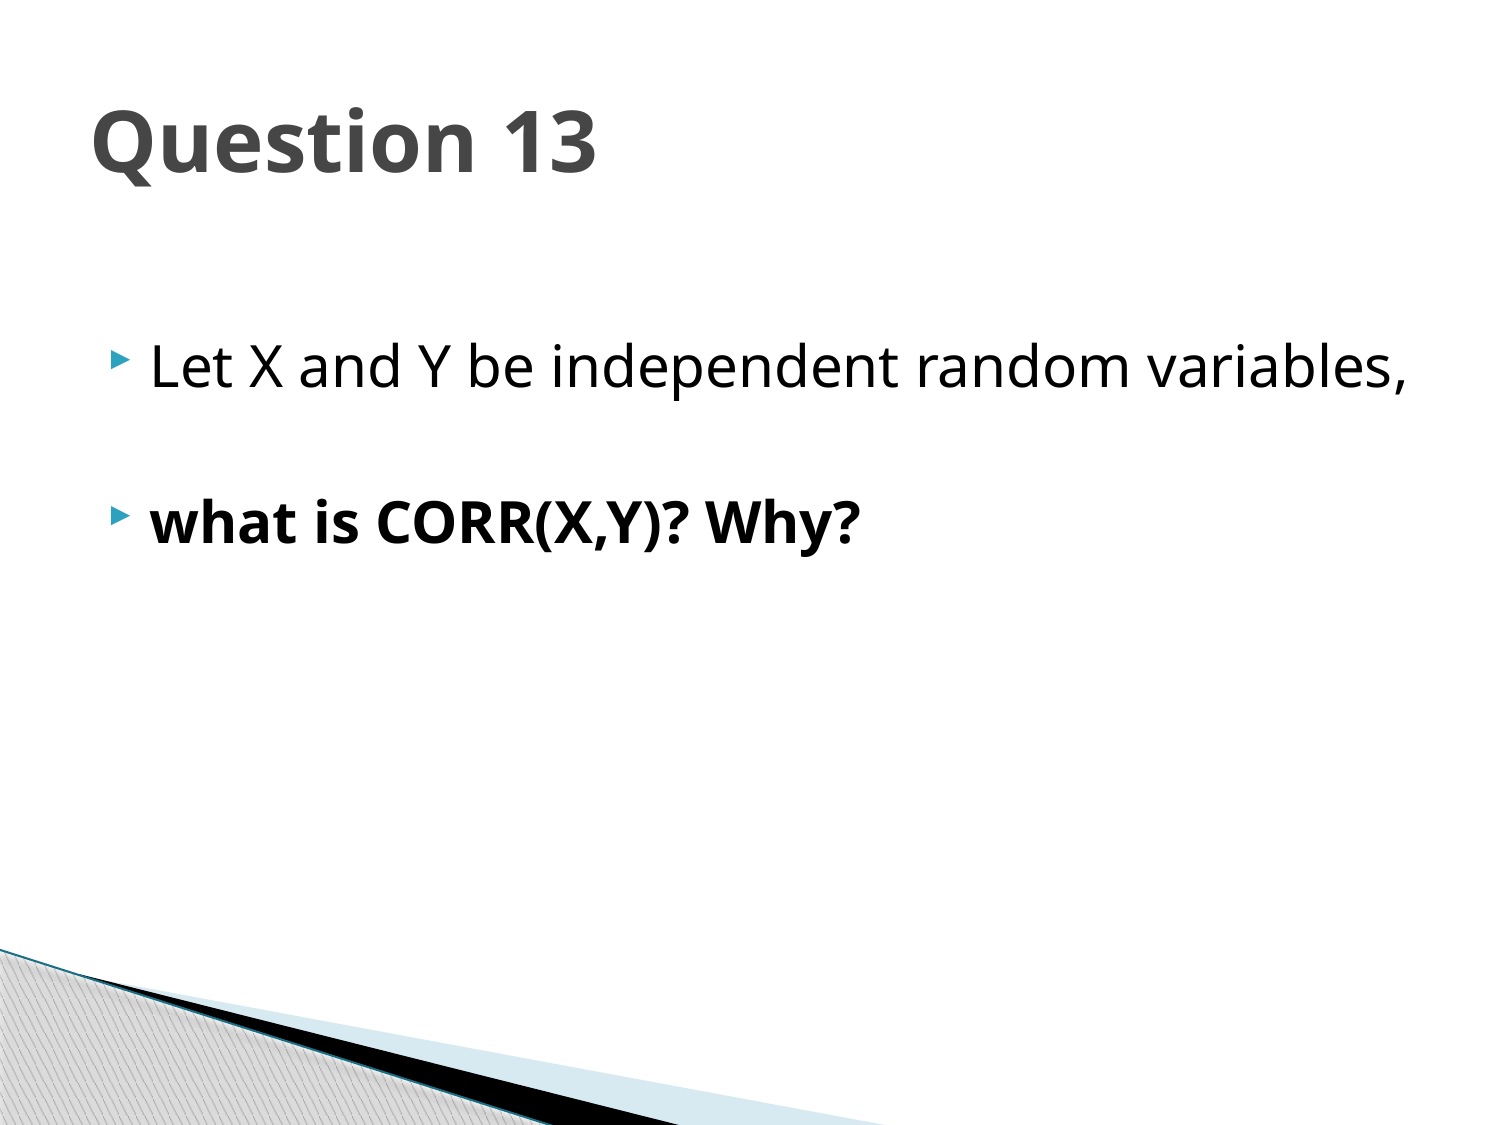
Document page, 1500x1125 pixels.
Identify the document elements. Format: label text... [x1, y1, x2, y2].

list Let X and Y be independent random variables, what is CORR(X,Y)? Why? [75, 243, 1425, 986]
title Question 13 [75, 45, 1425, 233]
